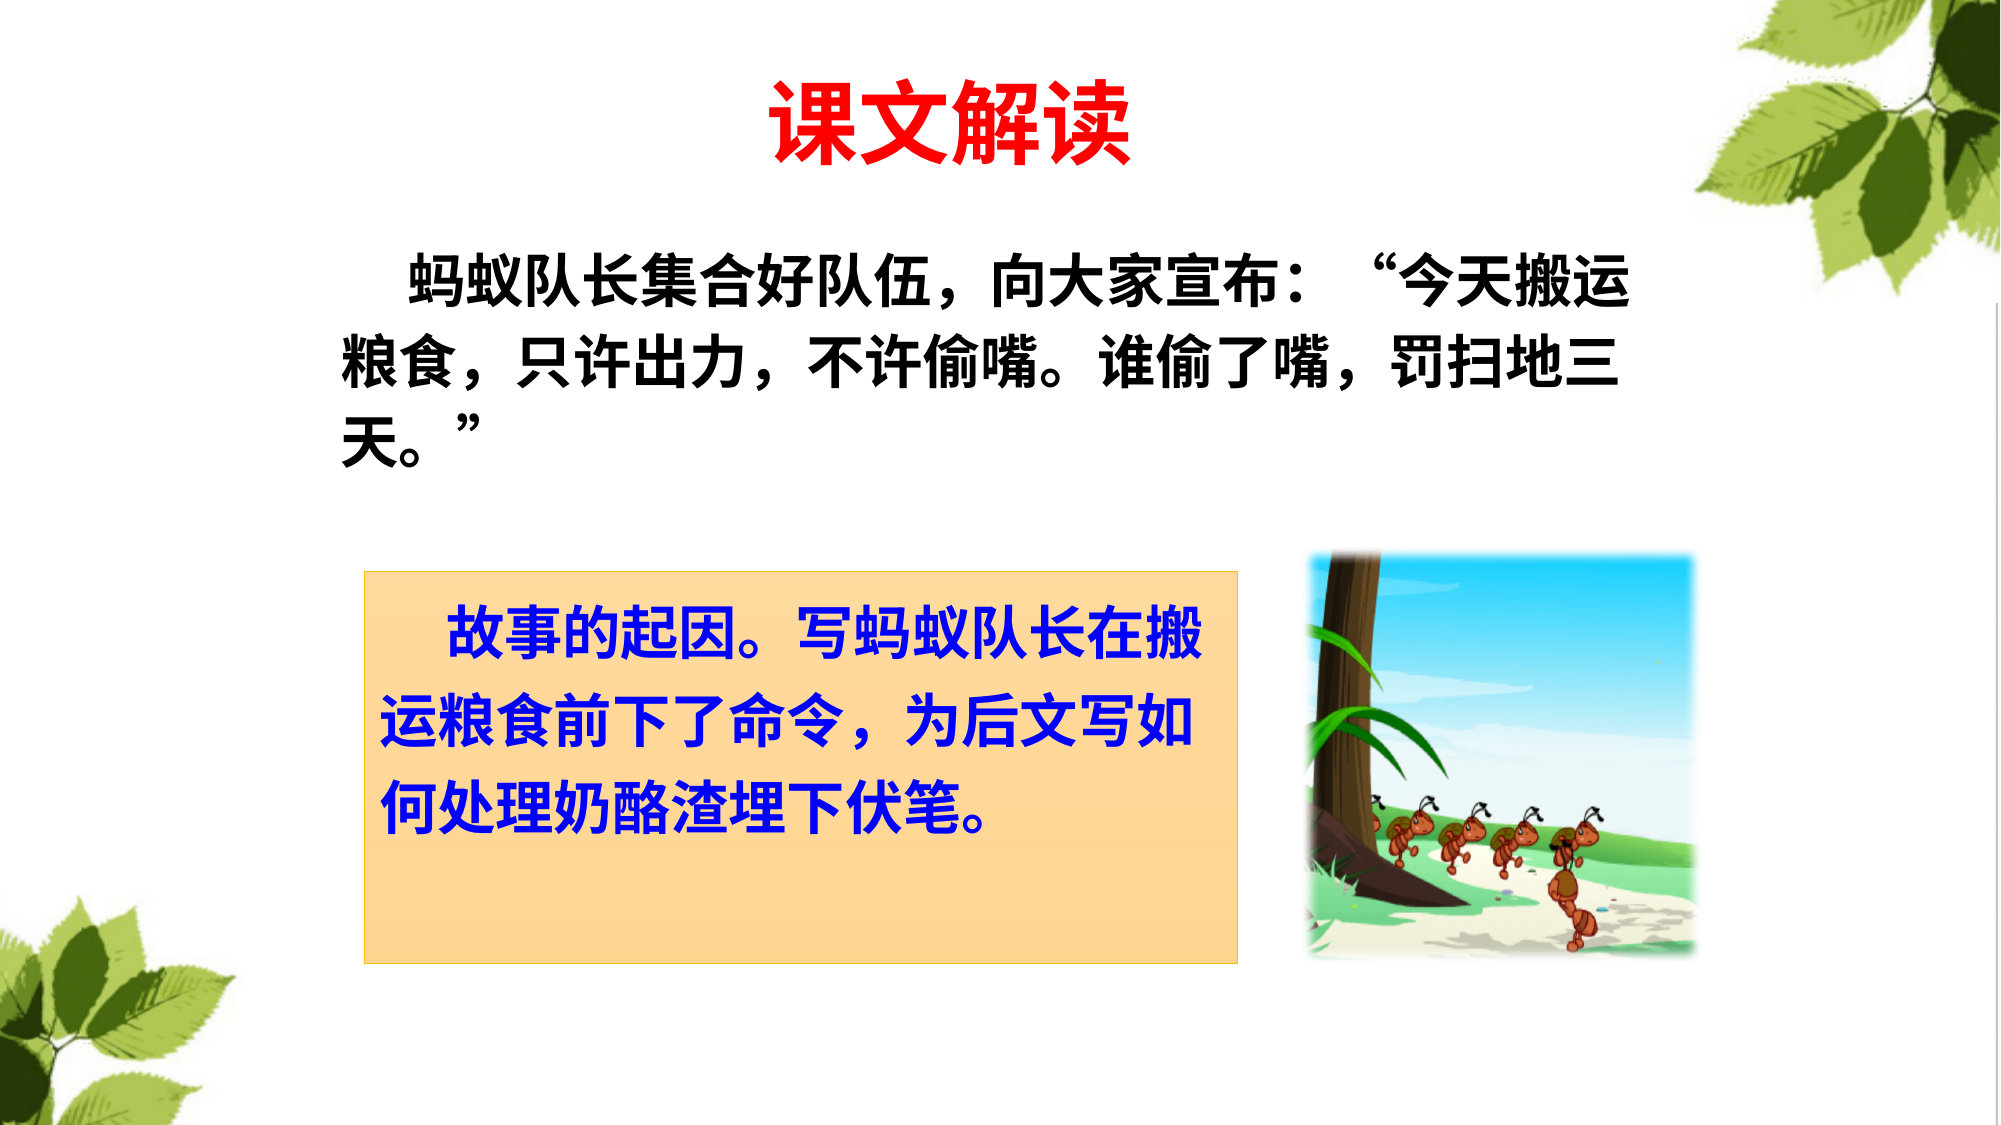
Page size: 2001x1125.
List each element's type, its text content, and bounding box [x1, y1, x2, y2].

text_box 课文解读 [751, 58, 1192, 184]
text_box 故事的起因。写蚂蚁队长在搬运粮食前下了命令，为后文写如何处理奶酪渣埋下伏笔。 [364, 571, 1238, 964]
picture [0, 0, 2001, 1125]
text_box 蚂蚁队长集合好队伍，向大家宣布：“今天搬运粮食，只许出力，不许偷嘴。谁偷了嘴，罚扫地三天。” [325, 226, 1703, 483]
